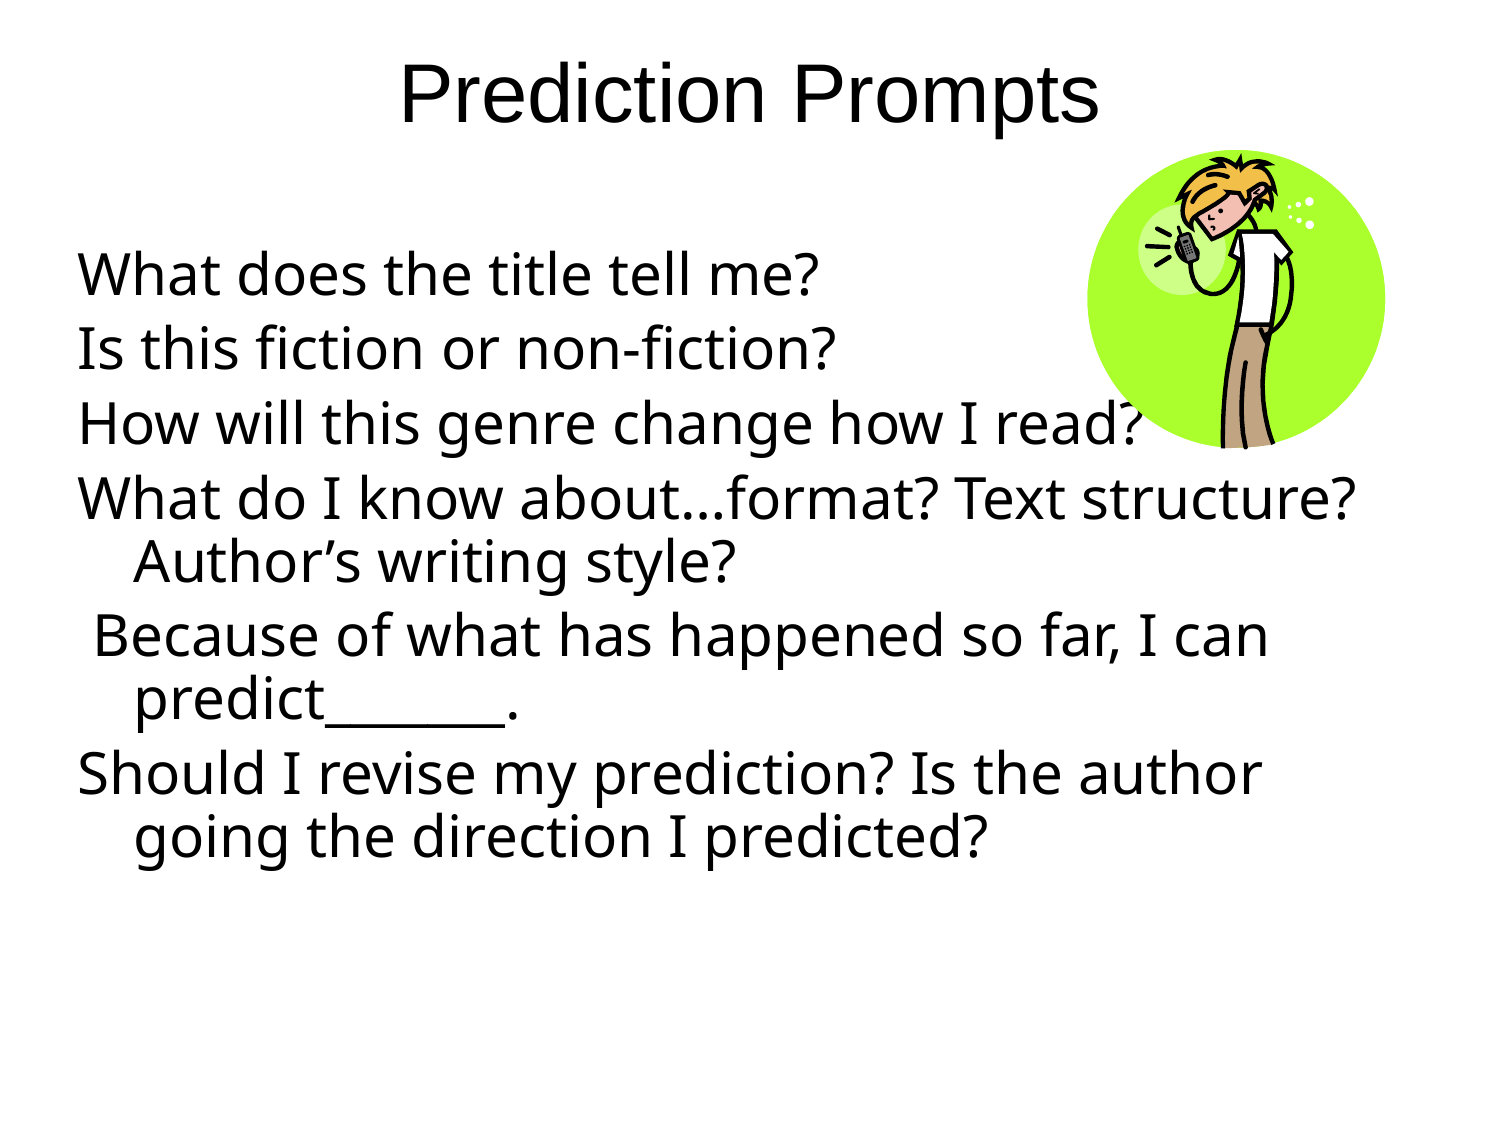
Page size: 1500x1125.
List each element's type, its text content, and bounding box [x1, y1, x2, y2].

picture [1087, 149, 1386, 450]
list What does the title tell me? Is this fiction or non-fiction? How will this genre change how I read? What do I know about…format? Text structure? Author’s writing style? Because of what has happened so far, I can predict_______. Should I revise my prediction? Is the author going the direction I predicted? [62, 237, 1376, 1088]
title Prediction Prompts [74, 44, 1426, 233]
